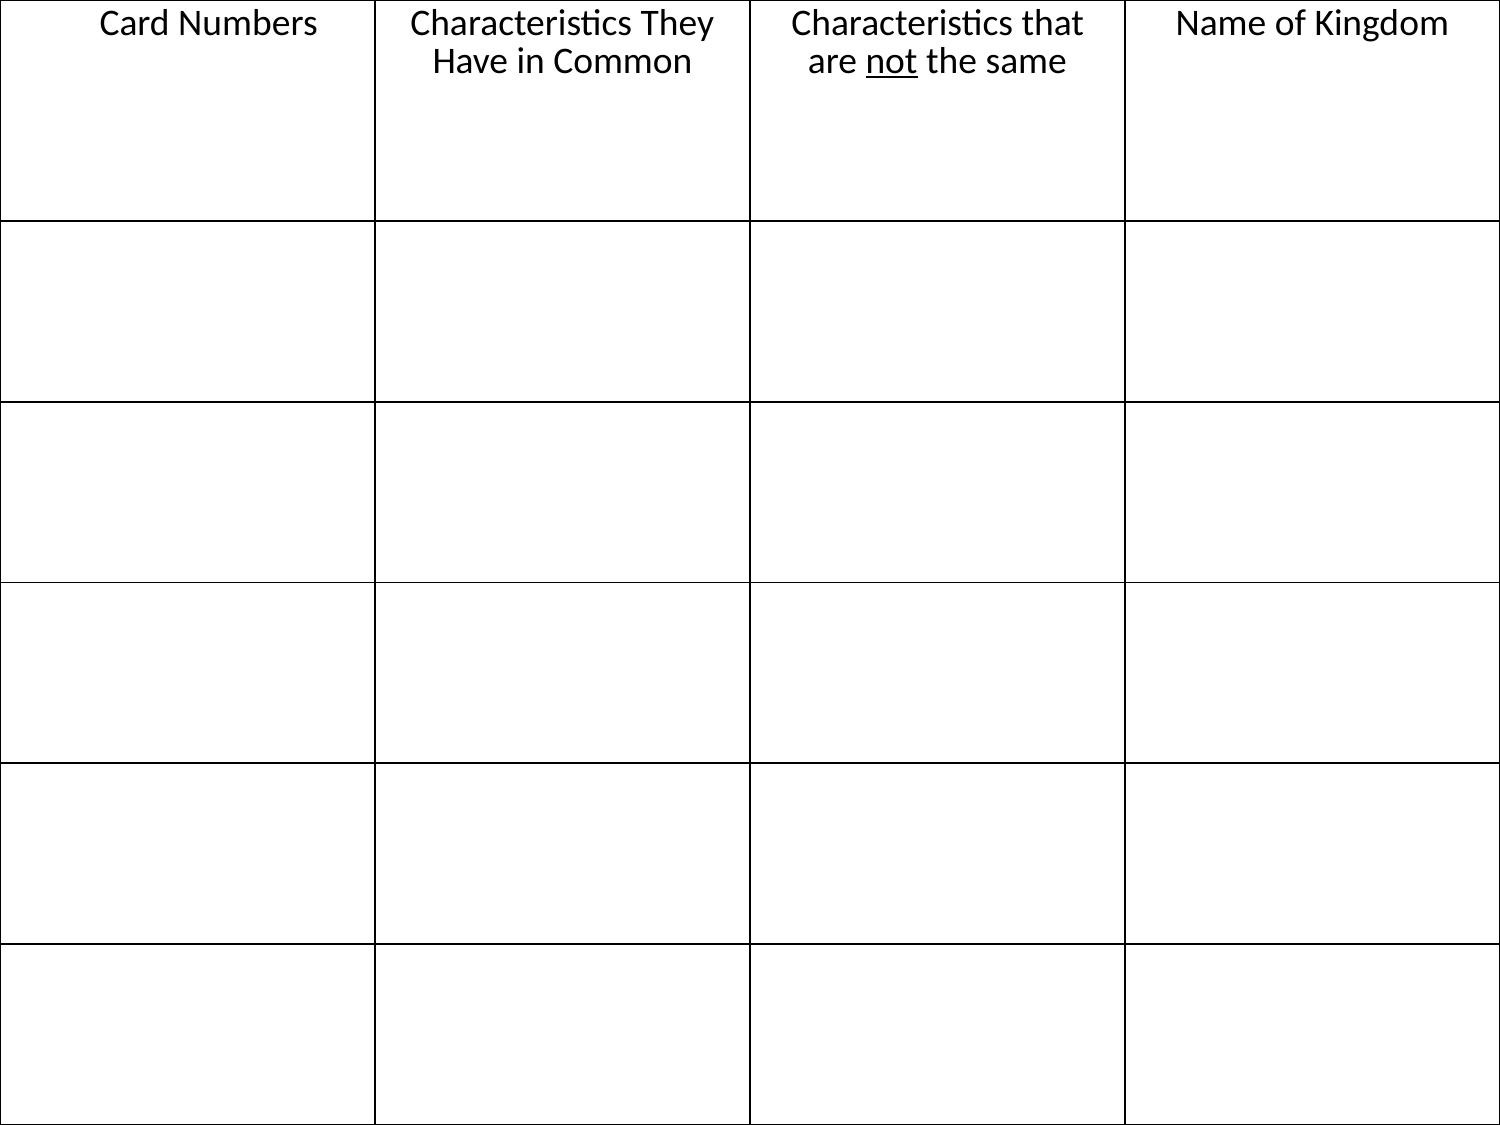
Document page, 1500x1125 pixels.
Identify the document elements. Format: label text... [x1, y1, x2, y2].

table_cell [1126, 583, 1499, 762]
table_cell [751, 222, 1124, 401]
table_cell [1, 222, 374, 401]
table_cell [376, 403, 749, 582]
table_cell [1126, 764, 1499, 943]
table_header Characteristics that are not the same [751, 1, 1124, 220]
table_cell [376, 764, 749, 943]
table_cell [1126, 222, 1499, 401]
table_cell [1126, 945, 1499, 1124]
table_cell [1, 403, 374, 582]
table_cell [1, 764, 374, 943]
table_cell [751, 403, 1124, 582]
table_cell [376, 583, 749, 762]
table_header Characteristics They Have in Common [376, 1, 749, 220]
table_cell [751, 764, 1124, 943]
table_cell [1, 583, 374, 762]
table_cell [376, 945, 749, 1124]
table_cell [376, 222, 749, 401]
table_cell [751, 945, 1124, 1124]
table_cell [1, 945, 374, 1124]
table_cell [751, 583, 1124, 762]
table_cell [1126, 403, 1499, 582]
table_header Name of Kingdom [1126, 1, 1499, 220]
table_header Card Numbers [1, 1, 374, 220]
